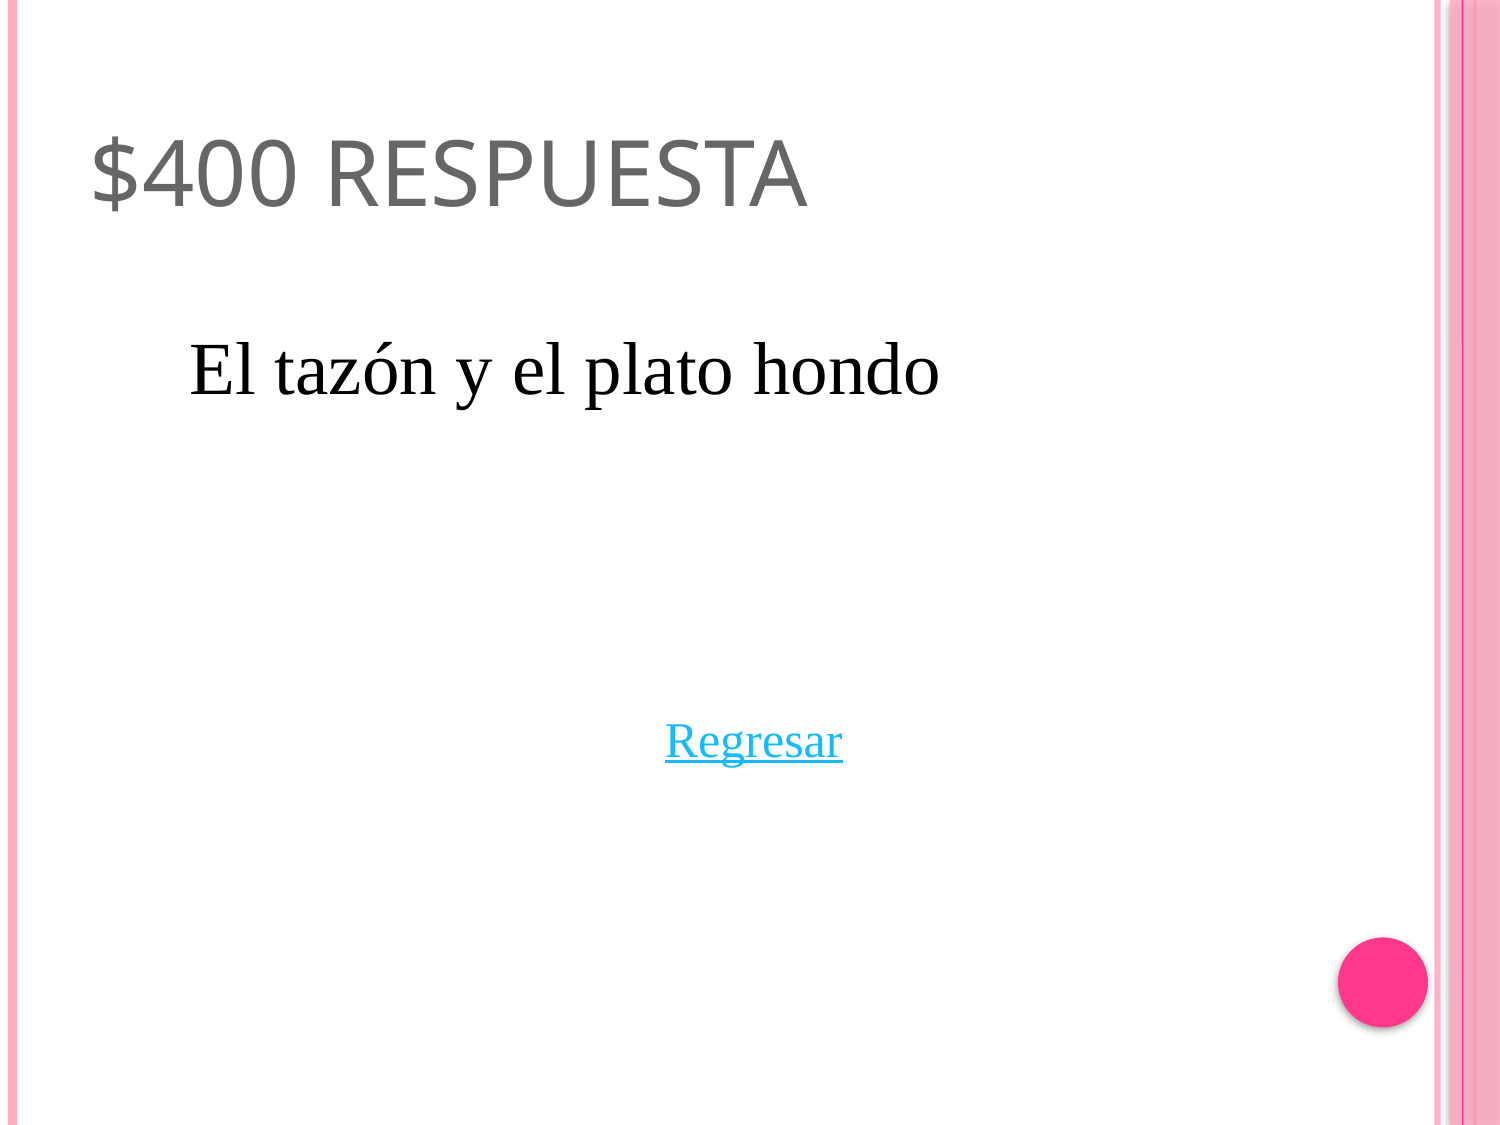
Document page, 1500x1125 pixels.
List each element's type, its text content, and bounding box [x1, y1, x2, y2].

text_box Regresar [649, 699, 863, 775]
text_box El tazón y el plato hondo [174, 312, 1213, 418]
title $400 Respuesta [75, 45, 1300, 233]
